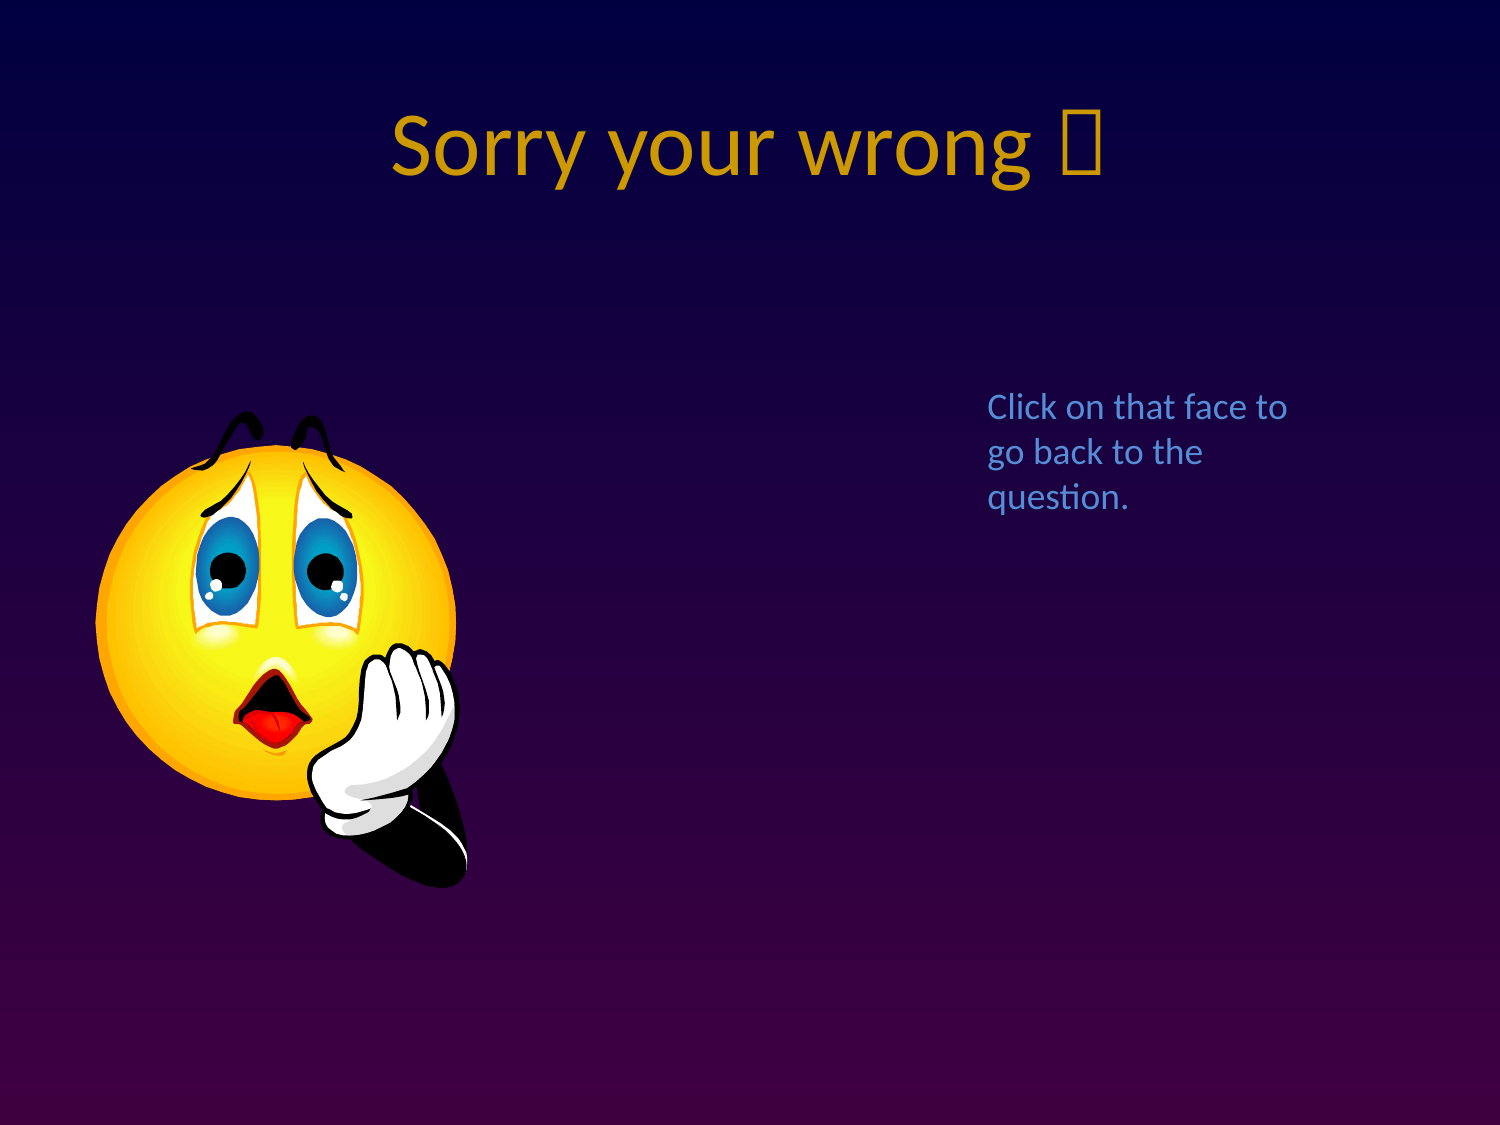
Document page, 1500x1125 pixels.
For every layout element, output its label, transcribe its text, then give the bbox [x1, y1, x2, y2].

text_box Click on that face to go back to the question. [972, 374, 1336, 525]
title Sorry your wrong  [75, 45, 1425, 233]
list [93, 409, 469, 890]
